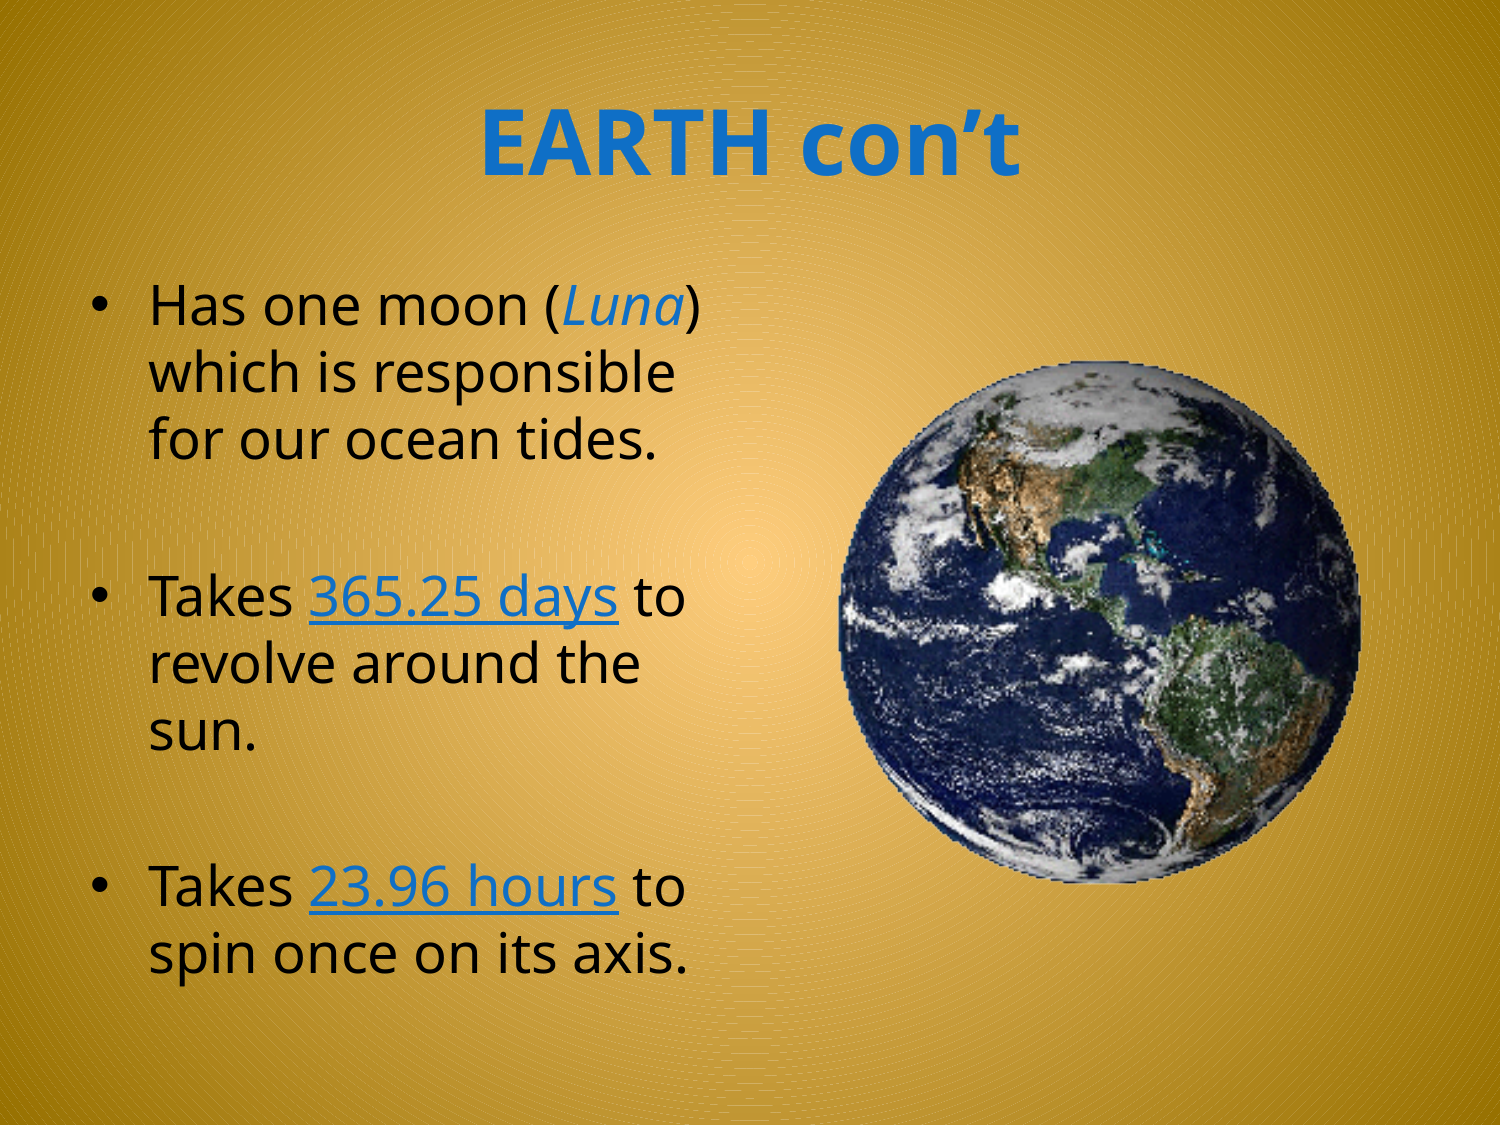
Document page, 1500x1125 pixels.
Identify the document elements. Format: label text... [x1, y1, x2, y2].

list Has one moon (Luna) which is responsible for our ocean tides. Takes 365.25 days to revolve around the sun. Takes 23.96 hours to spin once on its axis. [75, 262, 738, 1005]
title EARTH con’t [75, 45, 1425, 233]
picture [787, 312, 1404, 929]
